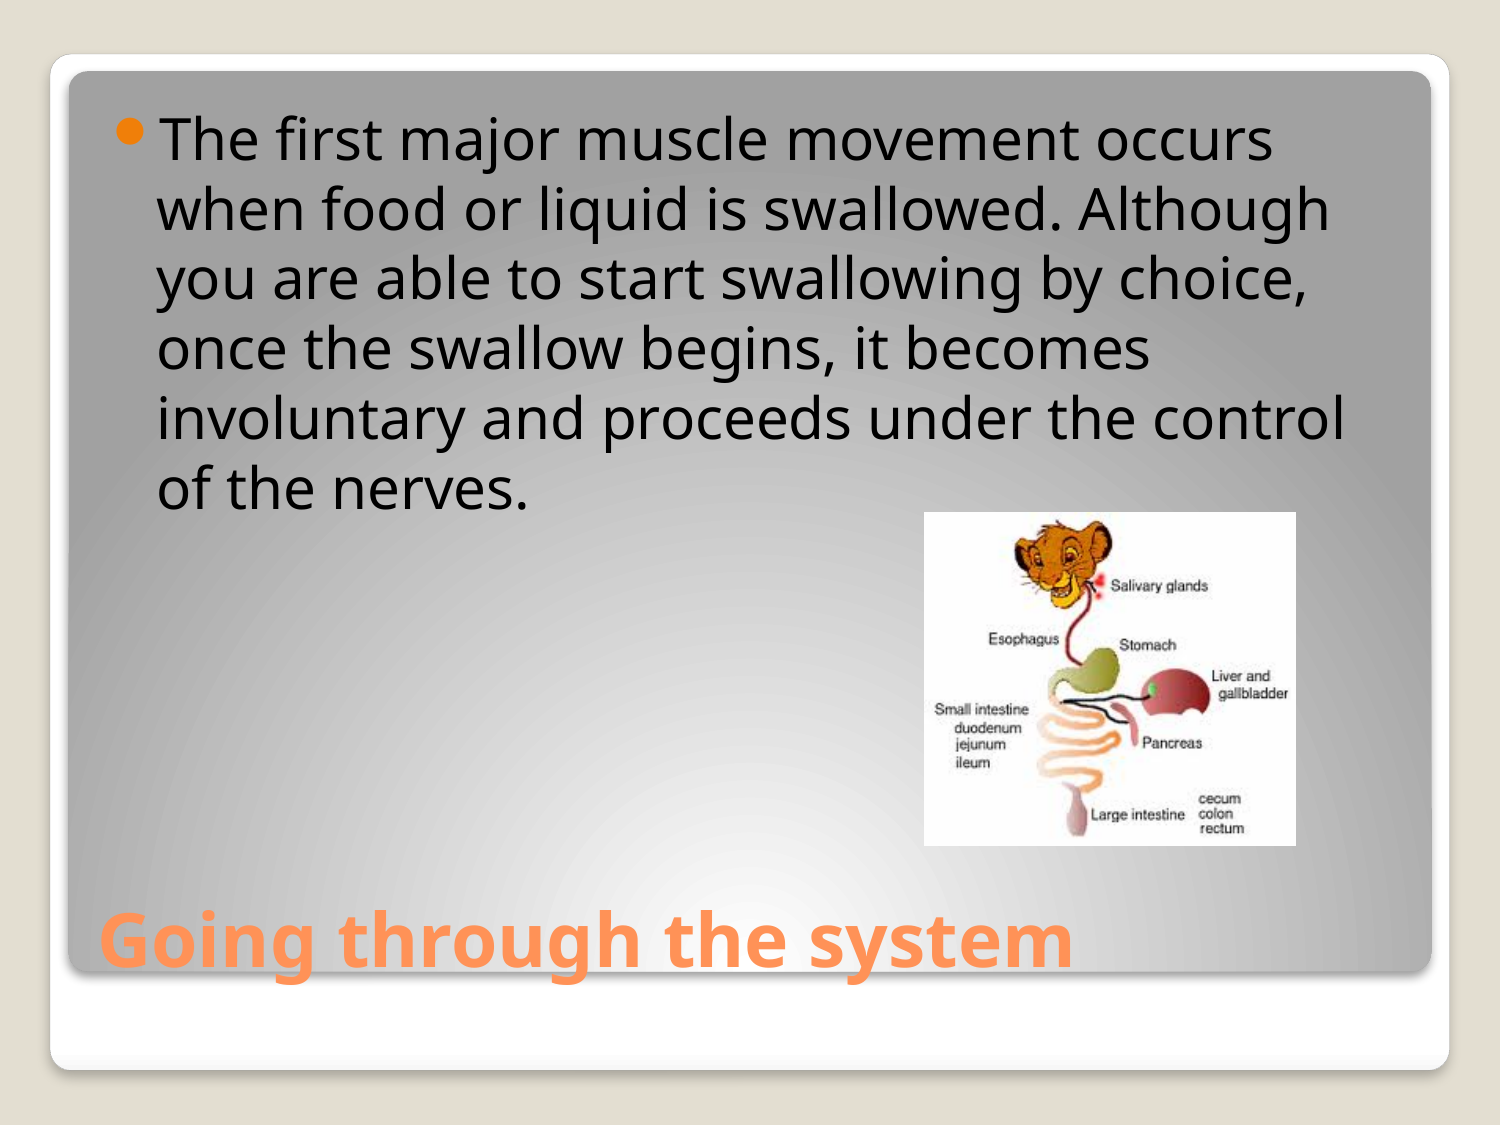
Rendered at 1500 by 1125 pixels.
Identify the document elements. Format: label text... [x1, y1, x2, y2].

picture [924, 512, 1296, 846]
list The first major muscle movement occurs when food or liquid is swallowed. Although you are able to start swallowing by choice, once the swallow begins, it becomes involuntary and proceeds under the control of the nerves. [82, 86, 1425, 774]
title Going through the system [82, 817, 1425, 990]
